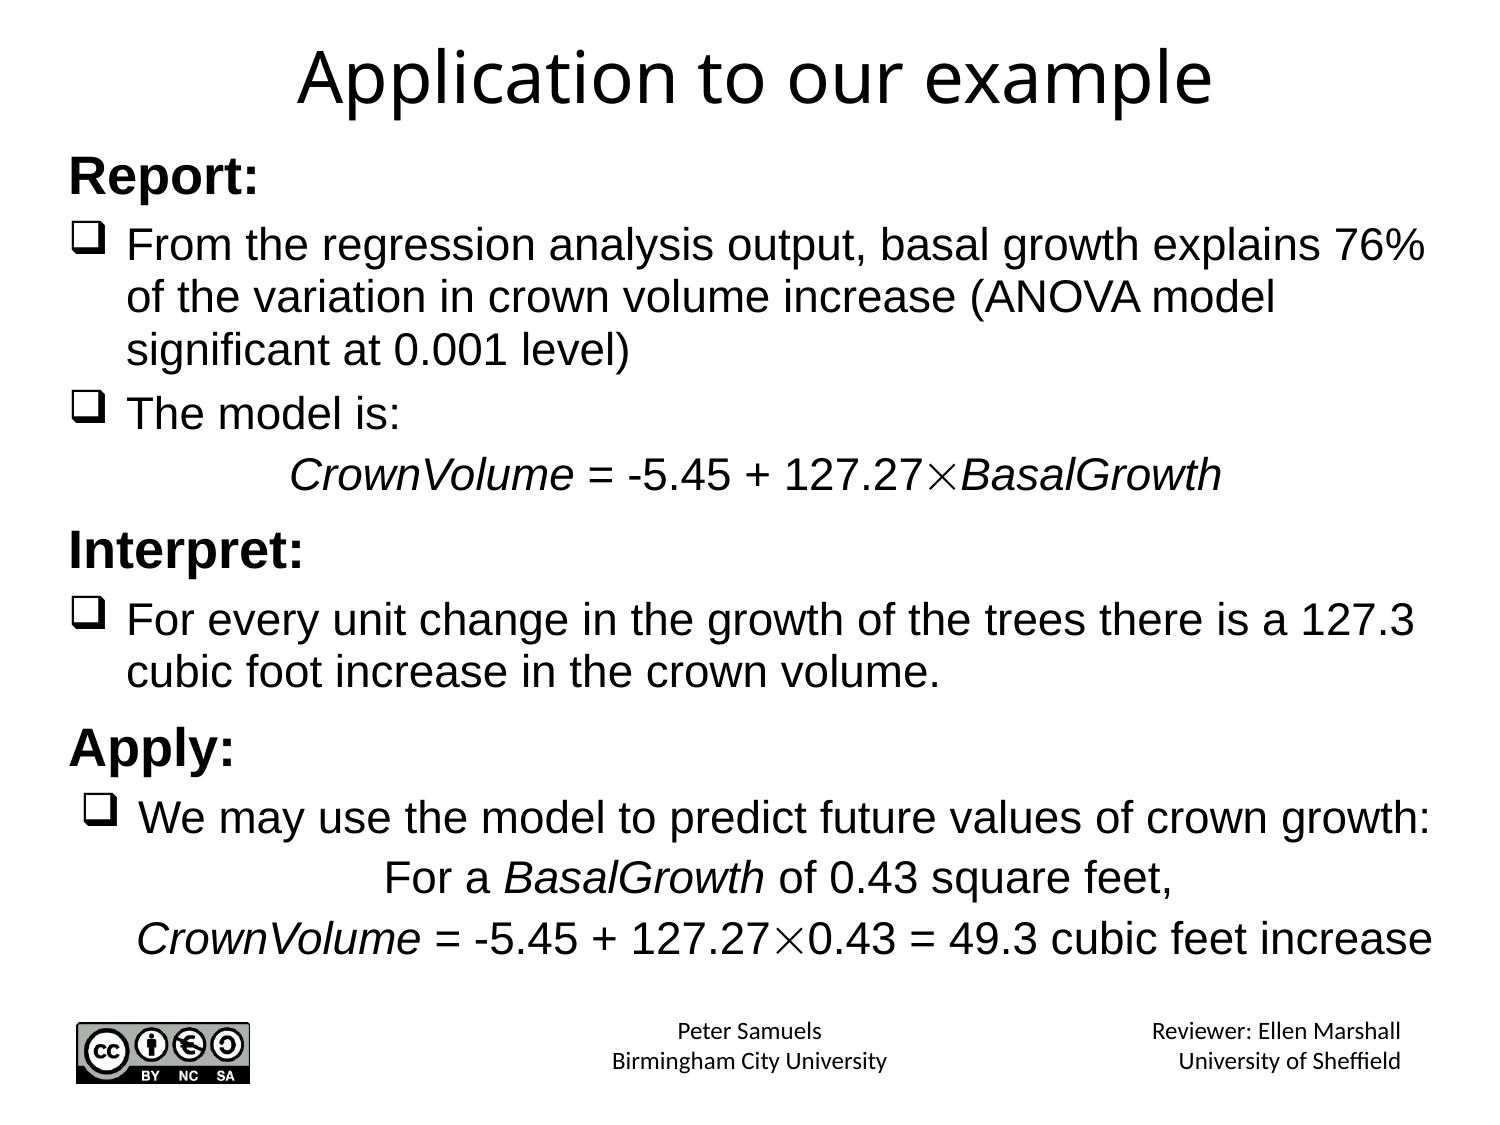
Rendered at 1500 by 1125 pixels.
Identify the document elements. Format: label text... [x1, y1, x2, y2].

picture [76, 1022, 251, 1084]
list Report: From the regression analysis output, basal growth explains 76% of the variation in crown volume increase (ANOVA model significant at 0.001 level) The model is: CrownVolume = -5.45 + 127.27BasalGrowth Interpret: For every unit change in the growth of the trees there is a 127.3 cubic foot increase in the crown volume. Apply: We may use the model to predict future values of crown growth: For a BasalGrowth of 0.43 square feet, CrownVolume = -5.45 + 127.270.43 = 49.3 cubic feet increase [53, 137, 1459, 976]
text_box Peter Samuels Birmingham City University [549, 1007, 951, 1083]
title Application to our example [76, 23, 1436, 126]
text_box Reviewer: Ellen Marshall University of Sheffield [1038, 1007, 1417, 1083]
